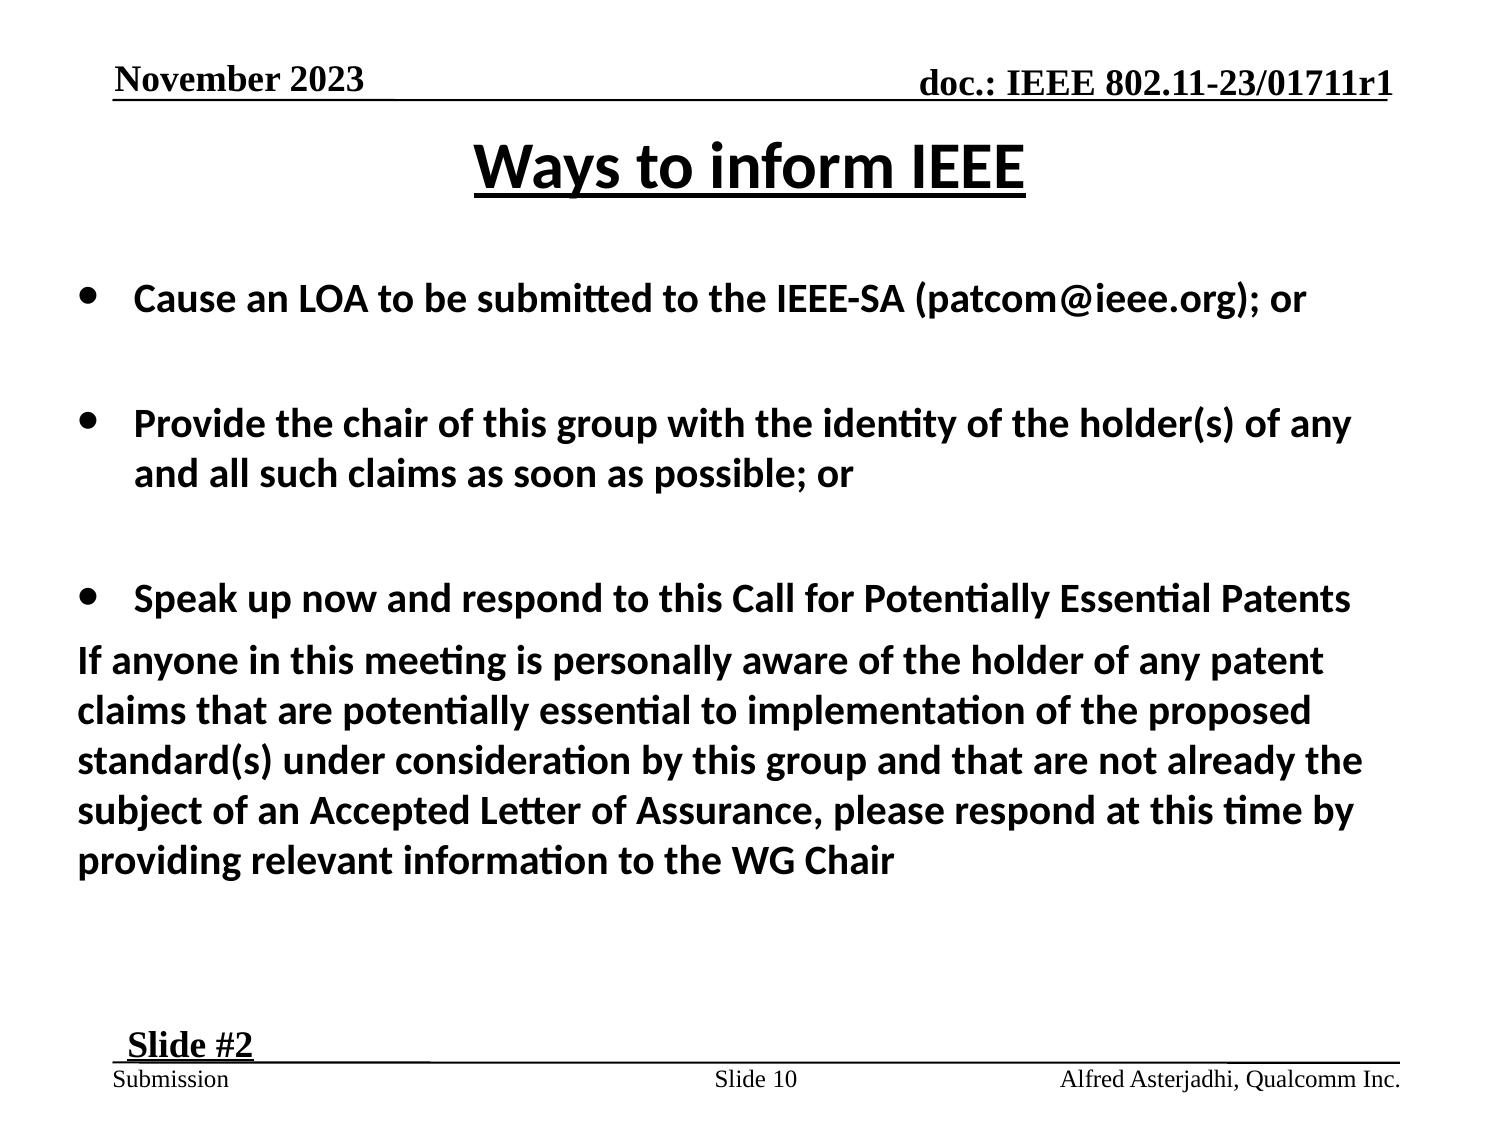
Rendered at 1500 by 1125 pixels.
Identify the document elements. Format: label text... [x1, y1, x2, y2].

footer Alfred Asterjadhi, Qualcomm Inc. [878, 1061, 1402, 1093]
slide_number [114, 54, 493, 100]
list Cause an LOA to be submitted to the IEEE-SA (patcom@ieee.org); or Provide the chair of this group with the identity of the holder(s) of any and all such claims as soon as possible; or Speak up now and respond to this Call for Potentially Essential Patents If anyone in this meeting is personally aware of the holder of any patent claims that are potentially essential to implementation of the proposed standard(s) under consideration by this group and that are not already the subject of an Accepted Letter of Assurance, please respond at this time by providing relevant information to the WG Chair [62, 262, 1438, 938]
text_box Slide #2 [112, 1012, 269, 1073]
slide_number Slide 10 [712, 1061, 800, 1123]
title Ways to inform IEEE [112, 74, 1388, 250]
